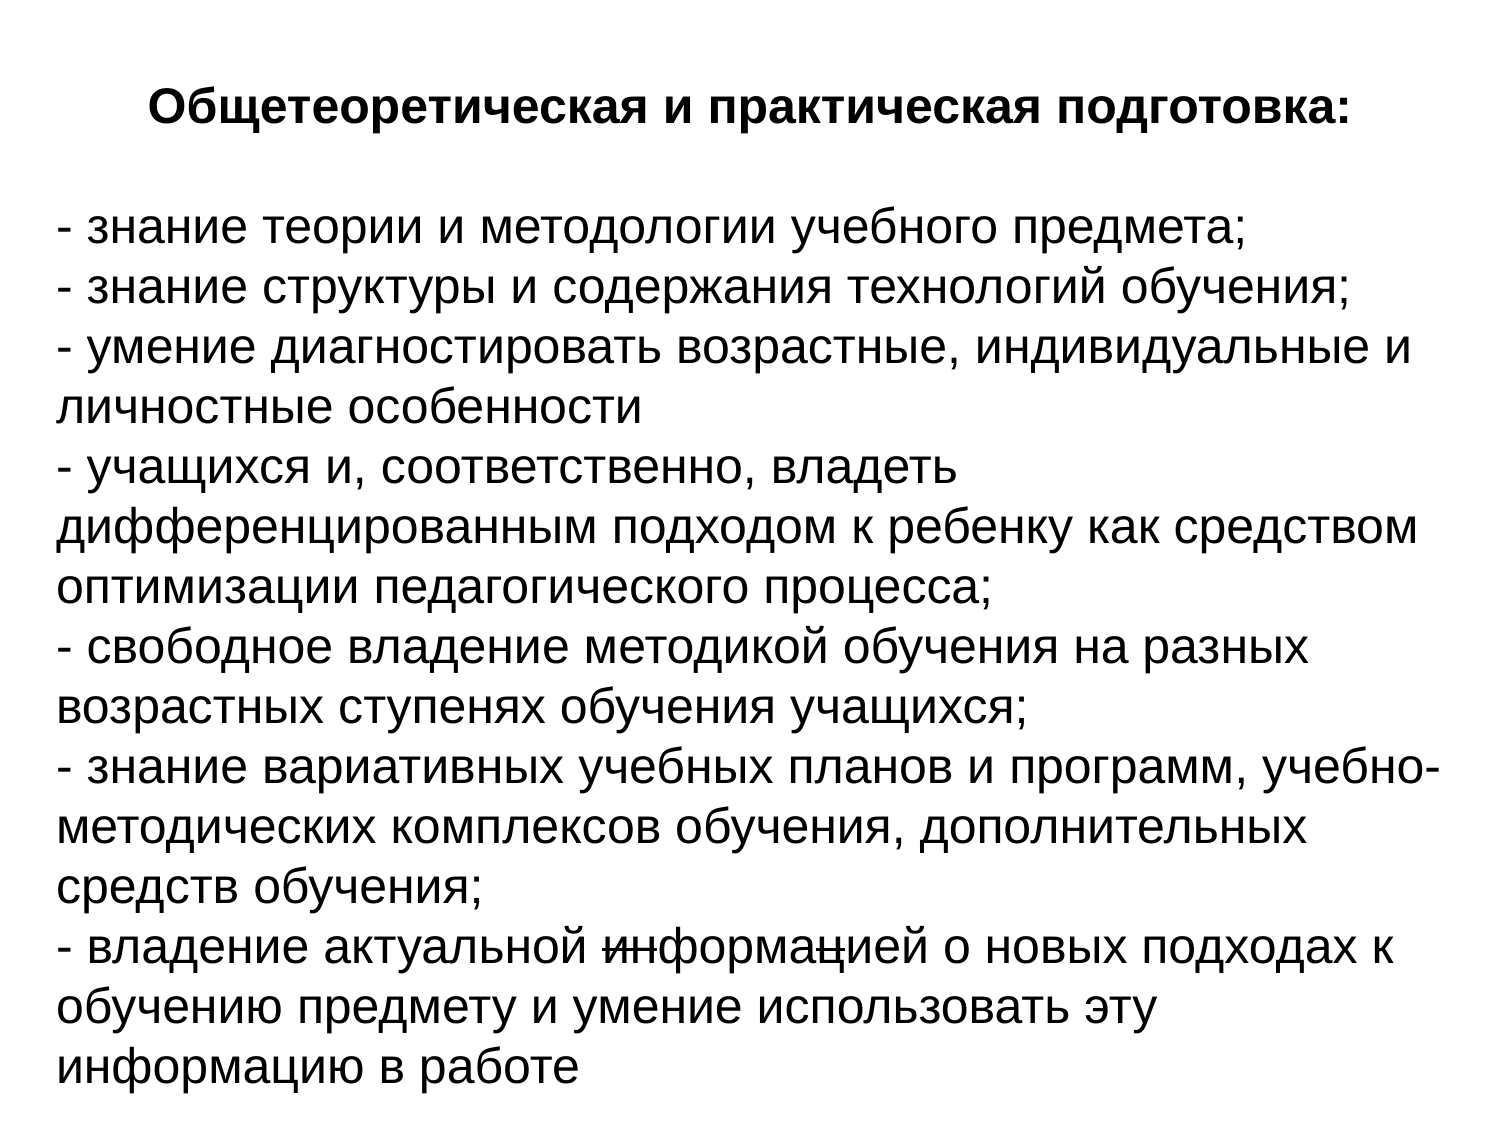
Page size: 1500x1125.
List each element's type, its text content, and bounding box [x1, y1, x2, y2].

text_box Общетеоретическая и практическая подготовка: - знание теории и методологии учебного предмета; - знание структуры и содержания технологий обучения; - умение диагностировать возрастные, индивидуальные и личностные особенности - учащихся и, соответственно, владеть дифференцированным подходом к ребенку как средством оптимизации педагогического процесса; - свободное владение методикой обучения на разных возрастных ступенях обучения учащихся; - знание вариативных учебных планов и программ, учебно-методических комплексов обучения, дополнительных средств обучения; - владение актуальной информацией о новых подходах к обучению предмету и умение использовать эту информацию в работе [41, 66, 1459, 1102]
